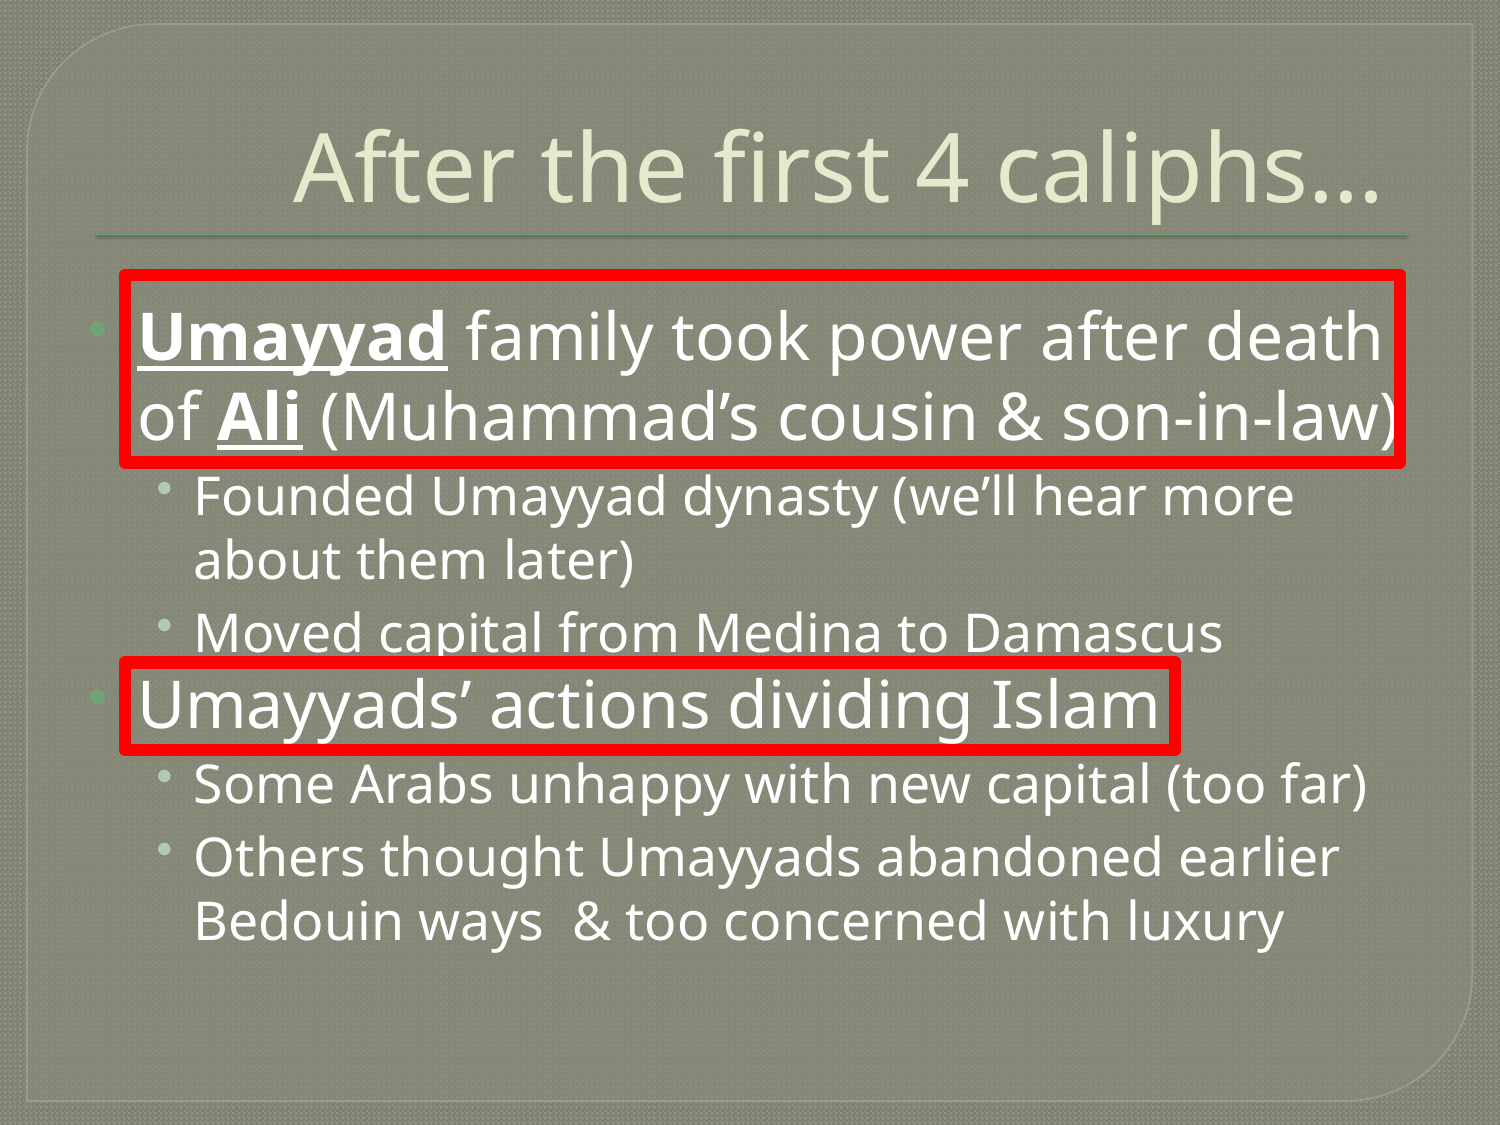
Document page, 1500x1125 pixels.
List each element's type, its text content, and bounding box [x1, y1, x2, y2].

title After the first 4 caliphs… [75, 41, 1425, 230]
text_box [122, 659, 1178, 753]
list Umayyad family took power after death of Ali (Muhammad’s cousin & son-in-law) Founded Umayyad dynasty (we’ll hear more about them later) Moved capital from Medina to Damascus Umayyads’ actions dividing Islam Some Arabs unhappy with new capital (too far) Others thought Umayyads abandoned earlier Bedouin ways & too concerned with luxury [75, 287, 1425, 1047]
text_box [122, 272, 1403, 466]
